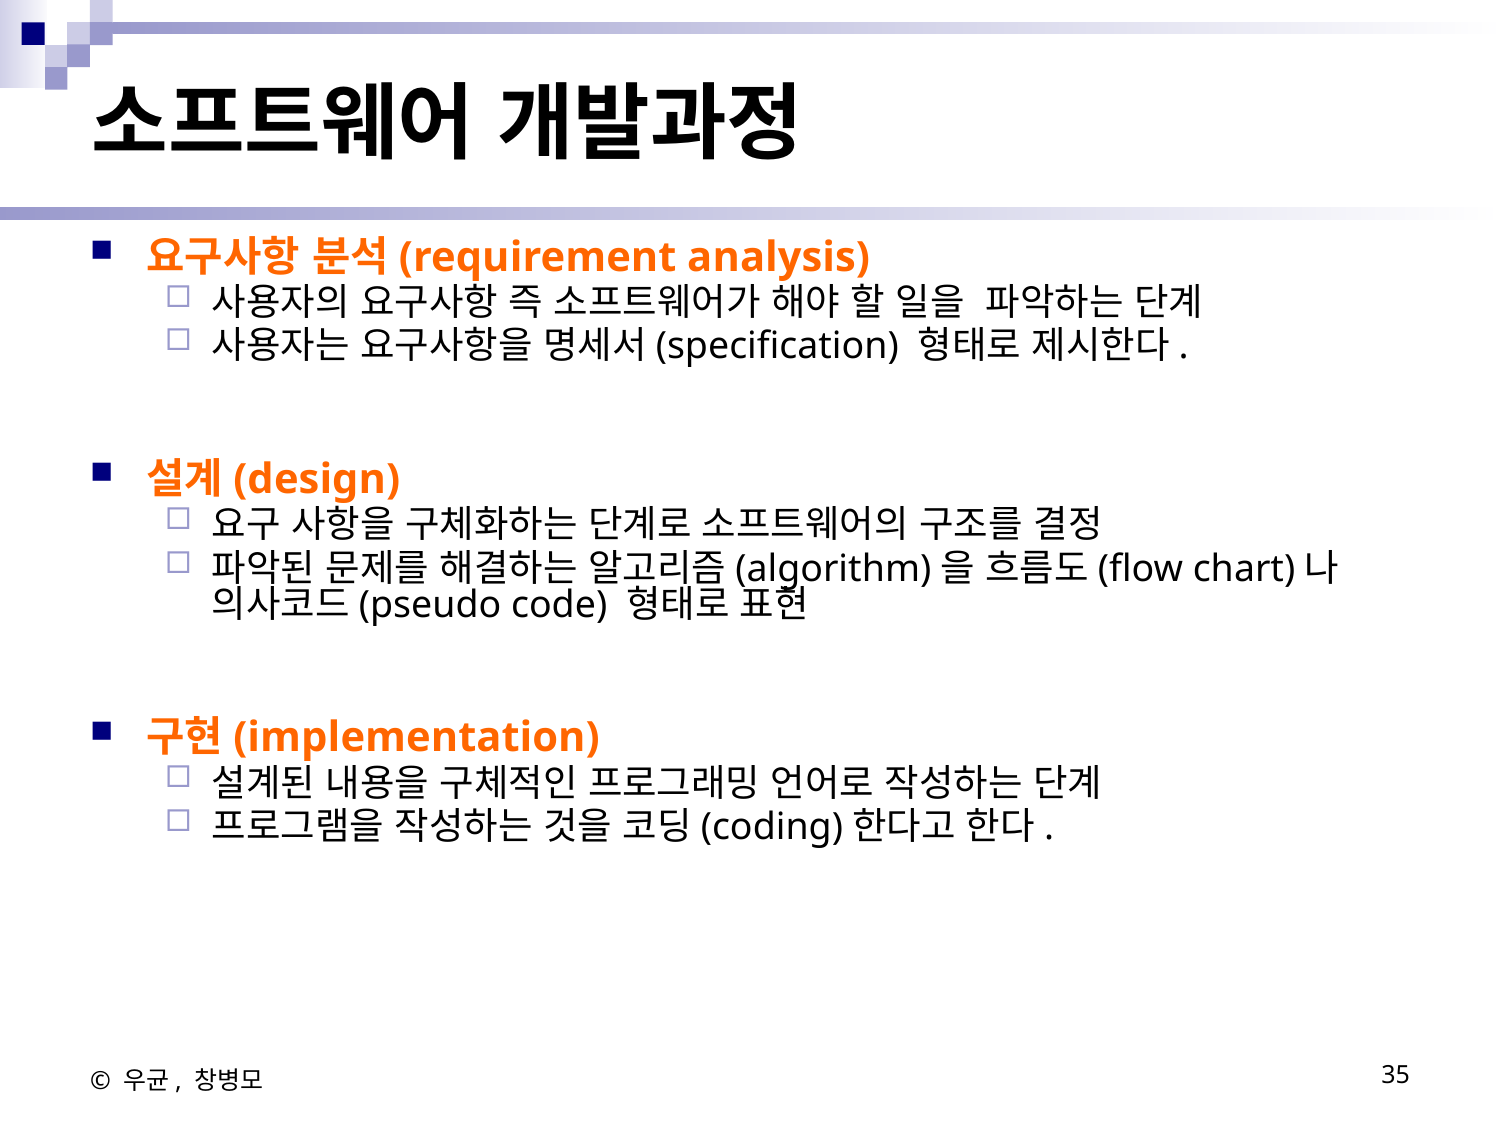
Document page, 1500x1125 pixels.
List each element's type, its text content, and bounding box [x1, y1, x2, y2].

slide_number © 우균, 창병모 [75, 1024, 425, 1103]
list 요구사항 분석(requirement analysis) 사용자의 요구사항 즉 소프트웨어가 해야 할 일을 파악하는 단계 사용자는 요구사항을 명세서(specification) 형태로 제시한다. 설계(design) 요구 사항을 구체화하는 단계로 소프트웨어의 구조를 결정 파악된 문제를 해결하는 알고리즘(algorithm)을 흐름도(flow chart)나 의사코드(pseudo code) 형태로 표현 구현(implementation) 설계된 내용을 구체적인 프로그래밍 언어로 작성하는 단계 프로그램을 작성하는 것을 코딩(coding)한다고 한다. [75, 231, 1425, 1024]
slide_number 35 [1074, 1025, 1425, 1100]
title 소프트웨어 개발과정 [76, 42, 1427, 197]
